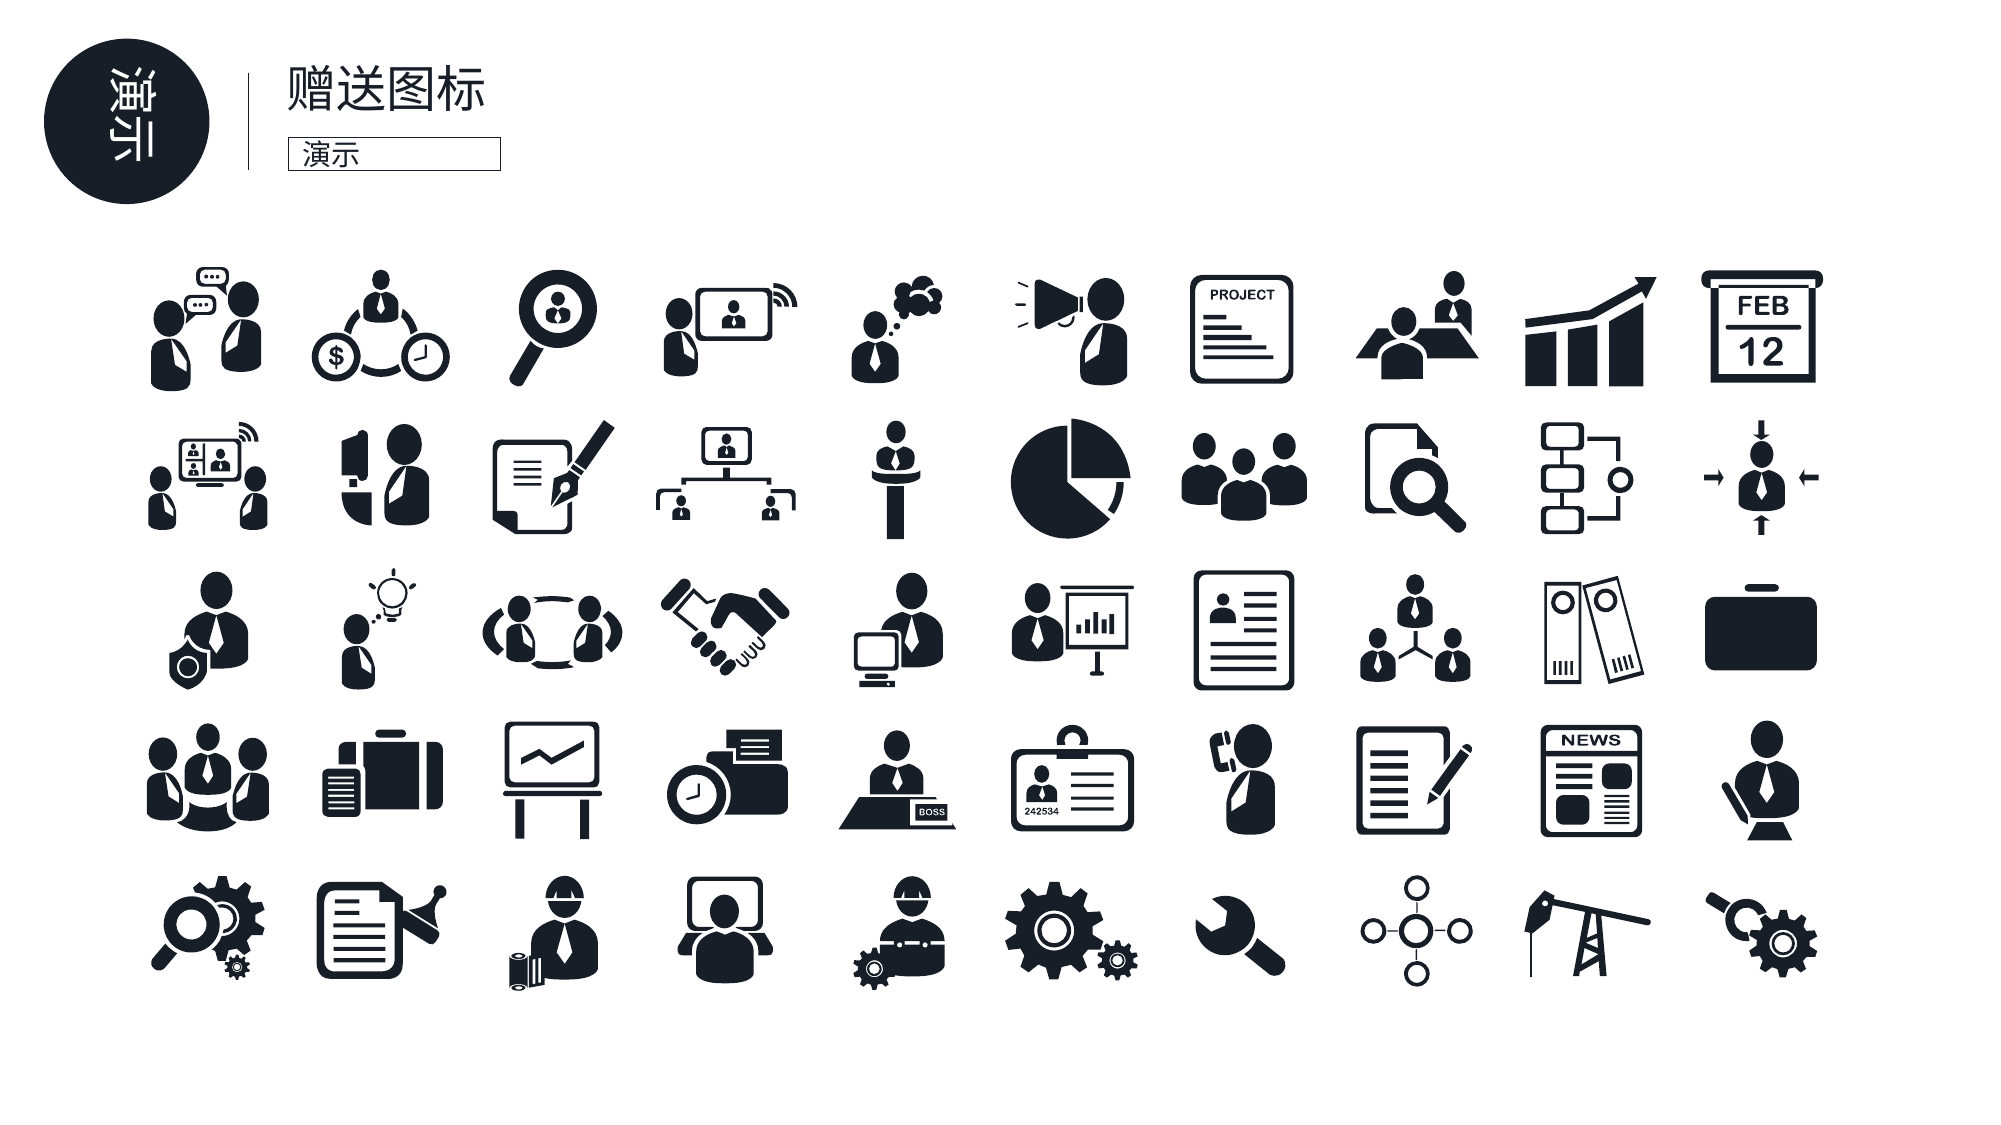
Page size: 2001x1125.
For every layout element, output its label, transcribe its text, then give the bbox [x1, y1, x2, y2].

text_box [482, 595, 623, 670]
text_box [660, 577, 791, 677]
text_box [492, 420, 615, 535]
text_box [1720, 720, 1799, 841]
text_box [1705, 584, 1817, 671]
text_box [1524, 890, 1651, 978]
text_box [1540, 422, 1634, 535]
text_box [1181, 432, 1307, 521]
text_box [1193, 570, 1295, 691]
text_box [663, 283, 798, 377]
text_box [1005, 881, 1138, 981]
text_box [896, 900, 929, 917]
text_box [893, 876, 931, 898]
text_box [341, 423, 430, 526]
text_box 演示 [287, 136, 501, 171]
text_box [1705, 891, 1818, 978]
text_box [1208, 723, 1275, 835]
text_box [656, 426, 796, 521]
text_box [1701, 270, 1824, 440]
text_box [1010, 418, 1131, 539]
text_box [853, 572, 943, 688]
text_box [866, 961, 882, 977]
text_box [509, 875, 598, 991]
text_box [1011, 583, 1135, 676]
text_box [1525, 277, 1657, 387]
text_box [666, 729, 788, 825]
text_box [1190, 274, 1294, 384]
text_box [322, 729, 443, 817]
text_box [506, 264, 603, 389]
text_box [1544, 575, 1645, 685]
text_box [148, 421, 268, 530]
text_box 赠送图标 [271, 50, 527, 126]
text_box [146, 723, 269, 832]
text_box [853, 918, 945, 990]
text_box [341, 568, 417, 690]
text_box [311, 269, 450, 382]
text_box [1364, 423, 1468, 535]
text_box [1356, 726, 1475, 835]
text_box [148, 876, 265, 980]
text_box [1360, 875, 1473, 987]
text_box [838, 730, 957, 830]
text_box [1360, 574, 1471, 682]
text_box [1355, 270, 1479, 380]
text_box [1193, 894, 1289, 979]
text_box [871, 420, 921, 540]
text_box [316, 881, 448, 979]
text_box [675, 876, 776, 984]
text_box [502, 721, 603, 840]
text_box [1014, 277, 1128, 386]
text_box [851, 275, 943, 384]
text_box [1010, 724, 1135, 832]
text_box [169, 571, 249, 690]
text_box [1540, 724, 1643, 838]
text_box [151, 267, 262, 392]
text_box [43, 38, 210, 205]
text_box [1704, 440, 1819, 535]
